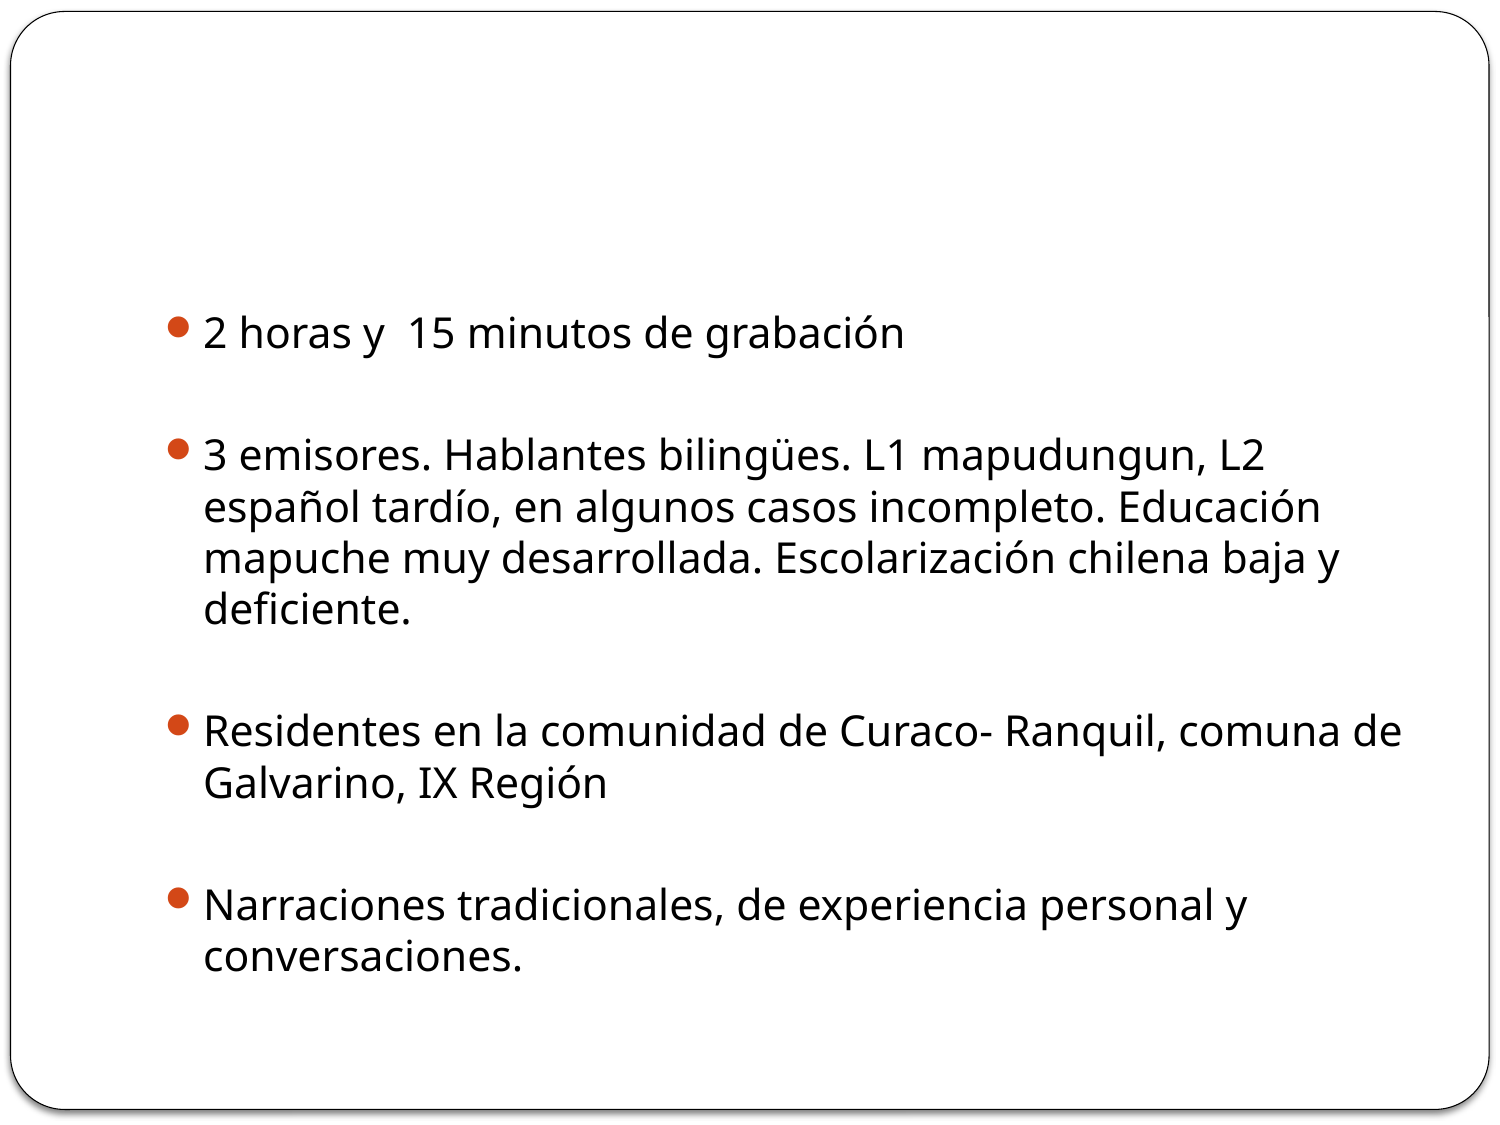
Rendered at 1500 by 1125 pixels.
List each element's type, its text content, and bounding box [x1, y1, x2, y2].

list 2 horas y 15 minutos de grabación 3 emisores. Hablantes bilingües. L1 mapudungun, L2 español tardío, en algunos casos incompleto. Educación mapuche muy desarrollada. Escolarización chilena baja y deficiente. Residentes en la comunidad de Curaco- Ranquil, comuna de Galvarino, IX Región Narraciones tradicionales, de experiencia personal y conversaciones. [150, 237, 1425, 988]
